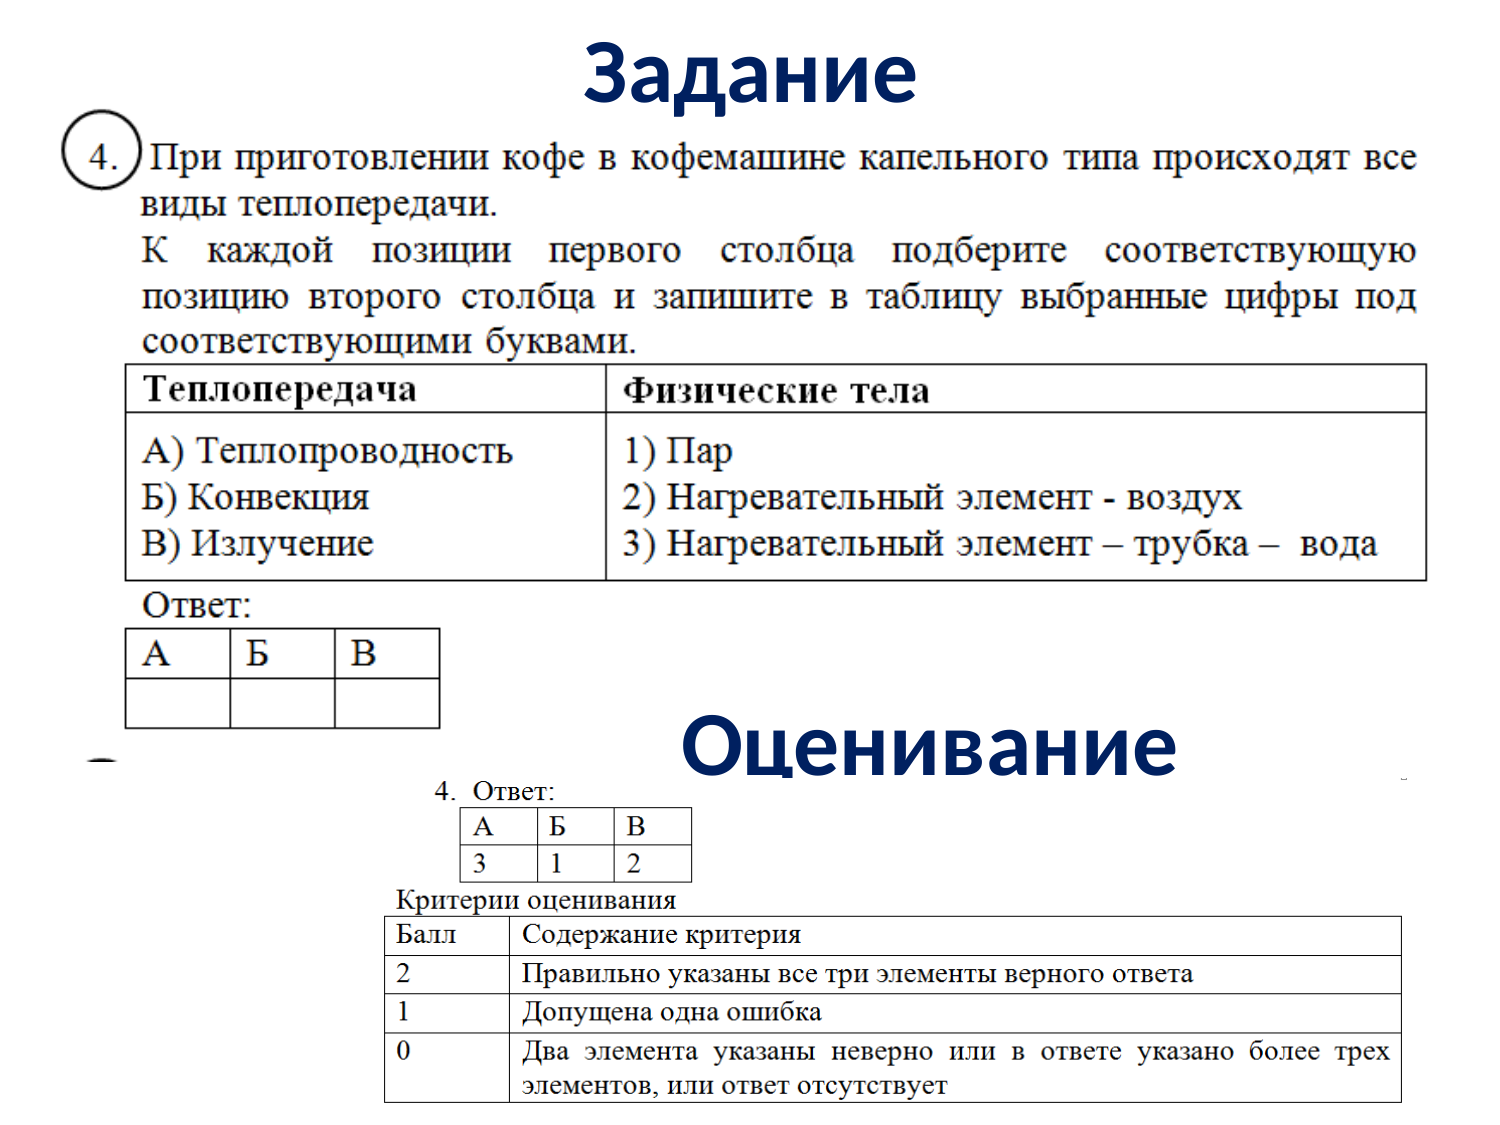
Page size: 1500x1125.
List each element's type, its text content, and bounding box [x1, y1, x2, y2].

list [29, 89, 1436, 763]
text_box Оценивание [255, 645, 1500, 833]
picture [371, 778, 1413, 1125]
title Задание [76, 0, 1427, 88]
